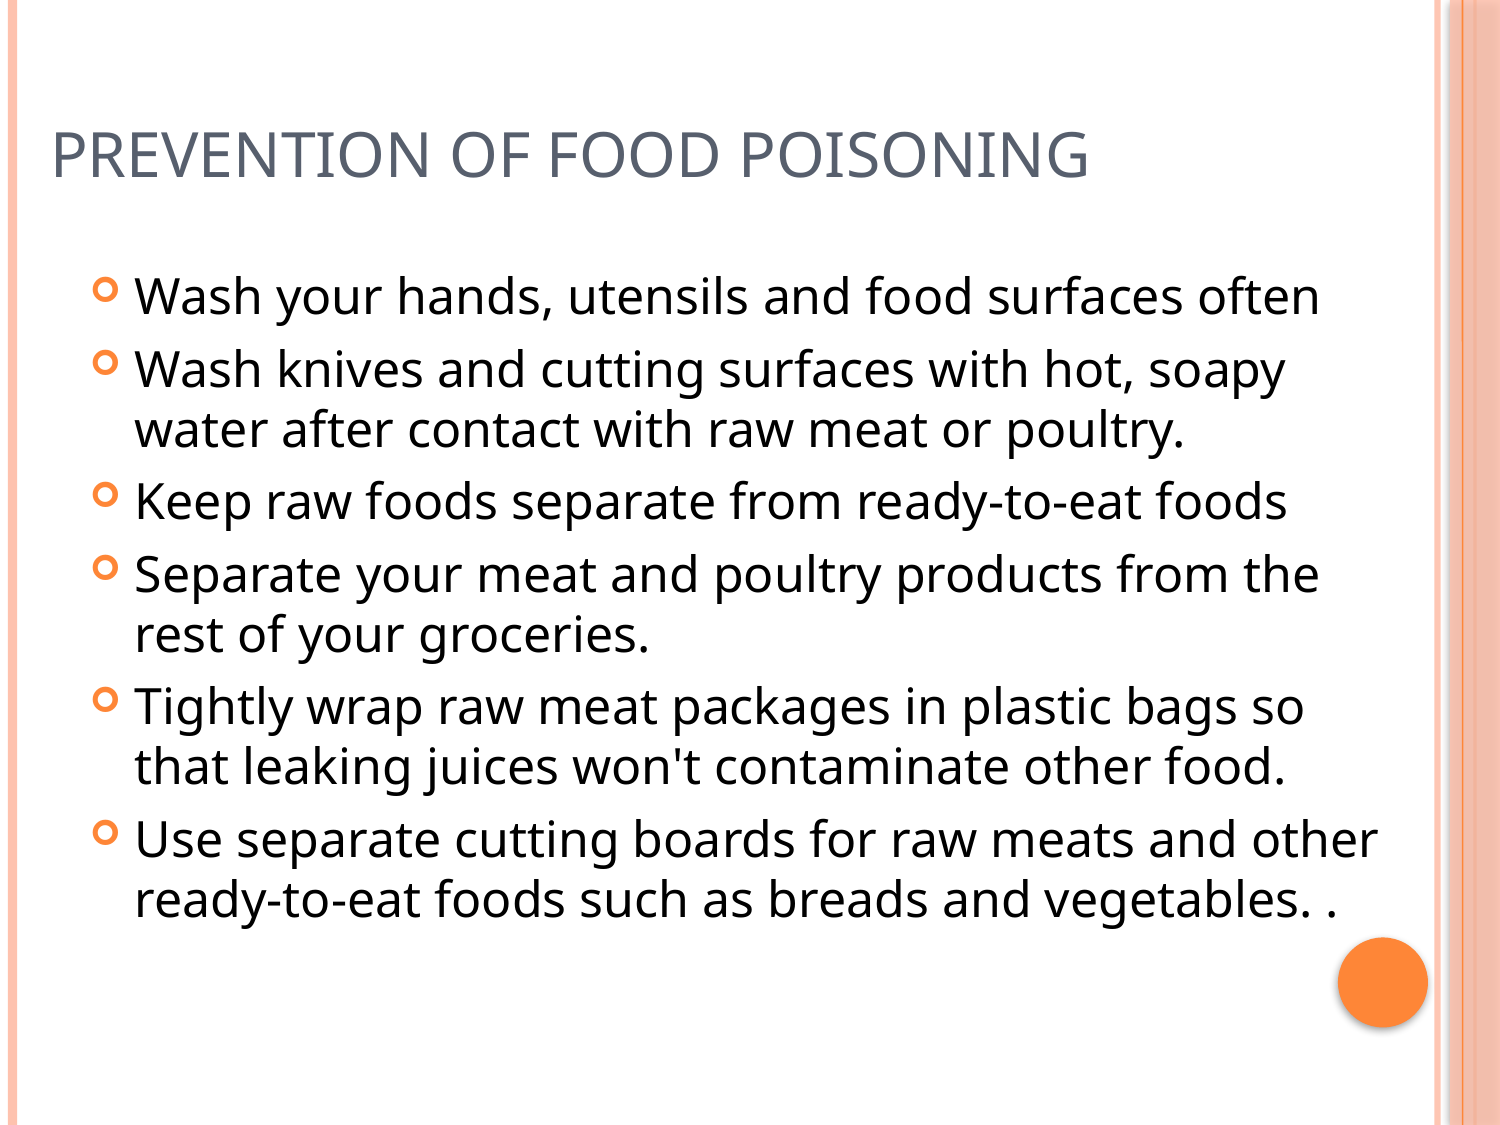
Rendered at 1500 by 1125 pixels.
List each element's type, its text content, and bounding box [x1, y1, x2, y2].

title Prevention of food poisoning [35, 0, 1386, 198]
list Wash your hands, utensils and food surfaces often Wash knives and cutting surfaces with hot, soapy water after contact with raw meat or poultry. Keep raw foods separate from ready-to-eat foods Separate your meat and poultry products from the rest of your groceries. Tightly wrap raw meat packages in plastic bags so that leaking juices won't contaminate other food. Use separate cutting boards for raw meats and other ready-to-eat foods such as breads and vegetables. . [75, 184, 1425, 1071]
